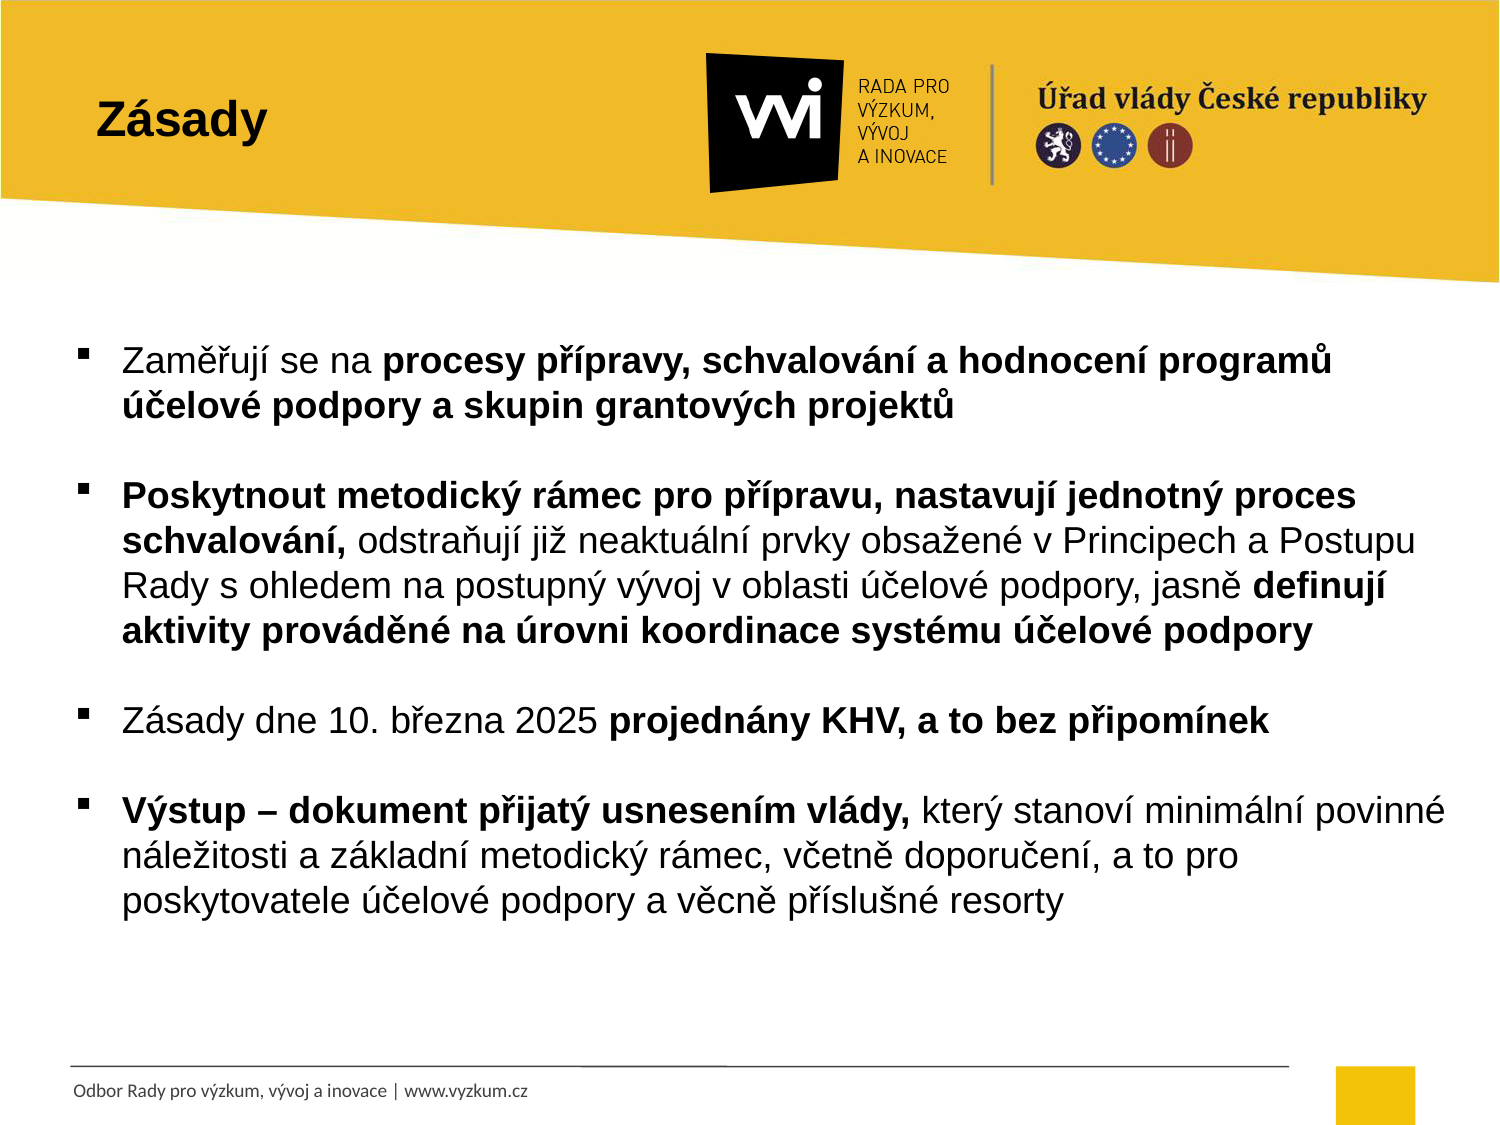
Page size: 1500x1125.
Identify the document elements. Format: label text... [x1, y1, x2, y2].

title Zásady [75, 44, 1425, 233]
picture [0, 0, 1500, 283]
subtitle Zaměřují se na procesy přípravy, schvalování a hodnocení programů účelové podpory a skupin grantových projektů Poskytnout metodický rámec pro přípravu, nastavují jednotný proces schvalování, odstraňují již neaktuální prvky obsažené v Principech a Postupu Rady s ohledem na postupný vývoj v oblasti účelové podpory, jasně definují aktivity prováděné na úrovni koordinace systému účelové podpory Zásady dne 10. března 2025 projednány KHV, a to bez připomínek Výstup – dokument přijatý usnesením vlády, který stanoví minimální povinné náležitosti a základní metodický rámec, včetně doporučení, a to pro poskytovatele účelové podpory a věcně příslušné resorty [75, 278, 1459, 1024]
